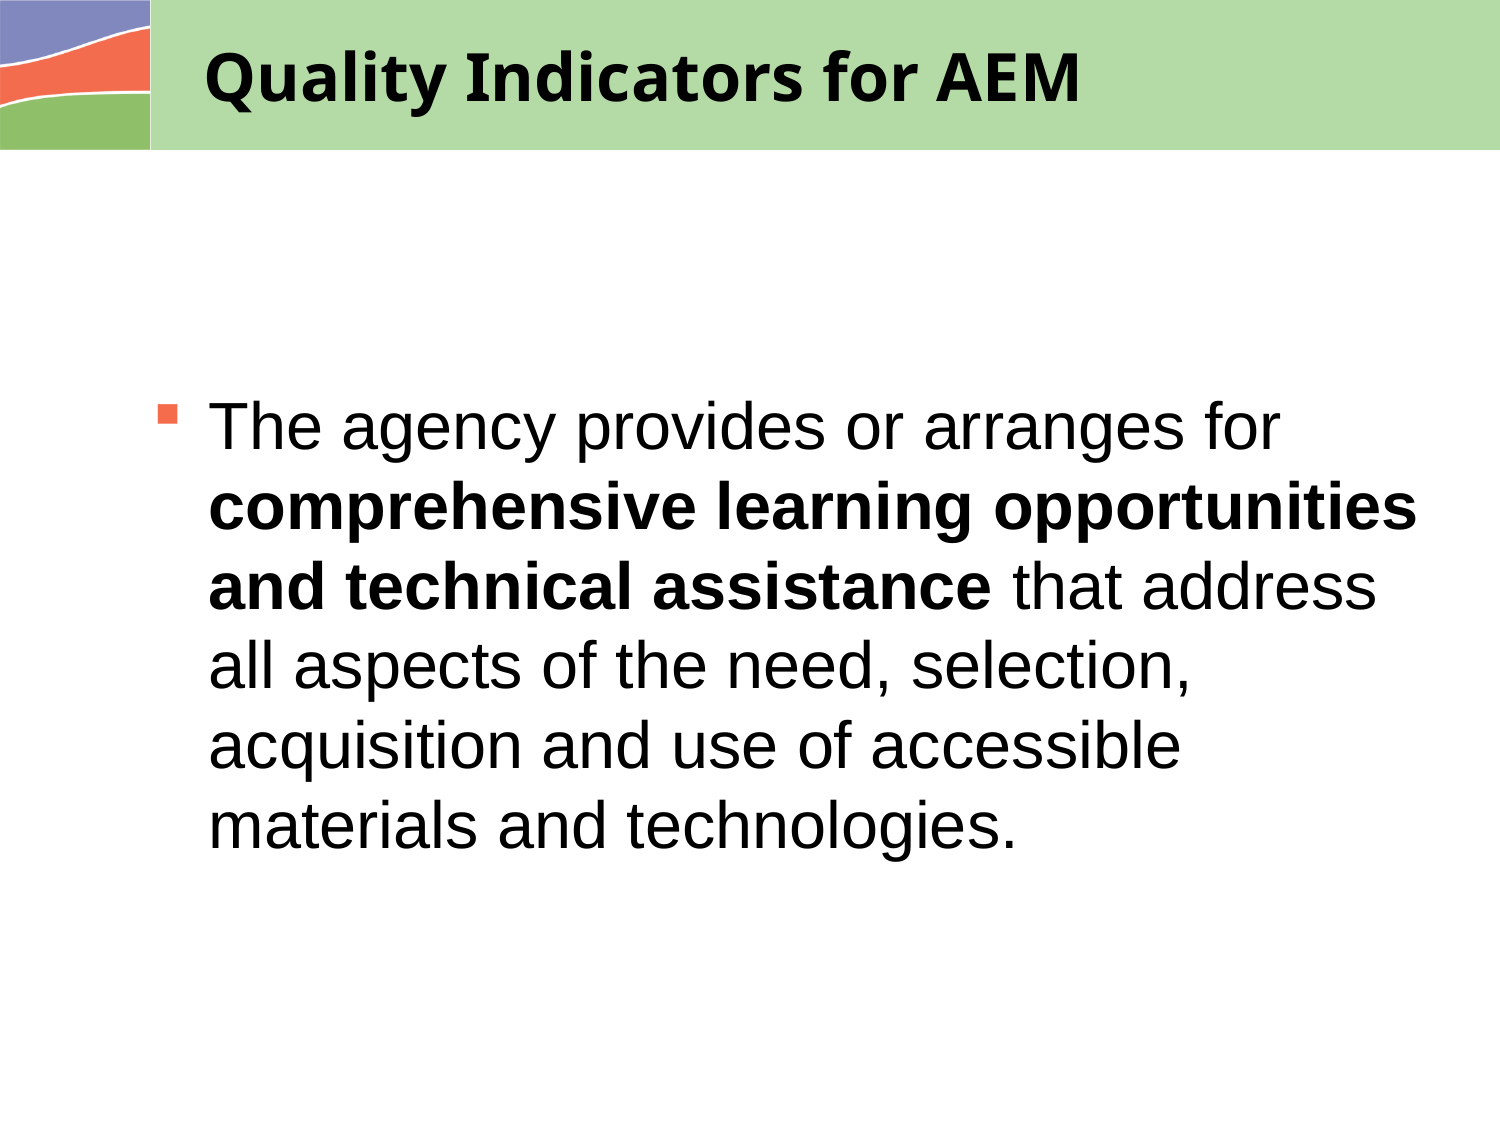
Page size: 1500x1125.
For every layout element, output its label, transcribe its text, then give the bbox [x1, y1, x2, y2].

list The agency provides or arranges for comprehensive learning opportunities and technical assistance that address all aspects of the need, selection, acquisition and use of accessible materials and technologies. [137, 374, 1437, 963]
picture [0, 0, 150, 150]
title Quality Indicators for AEM [150, 0, 1500, 151]
